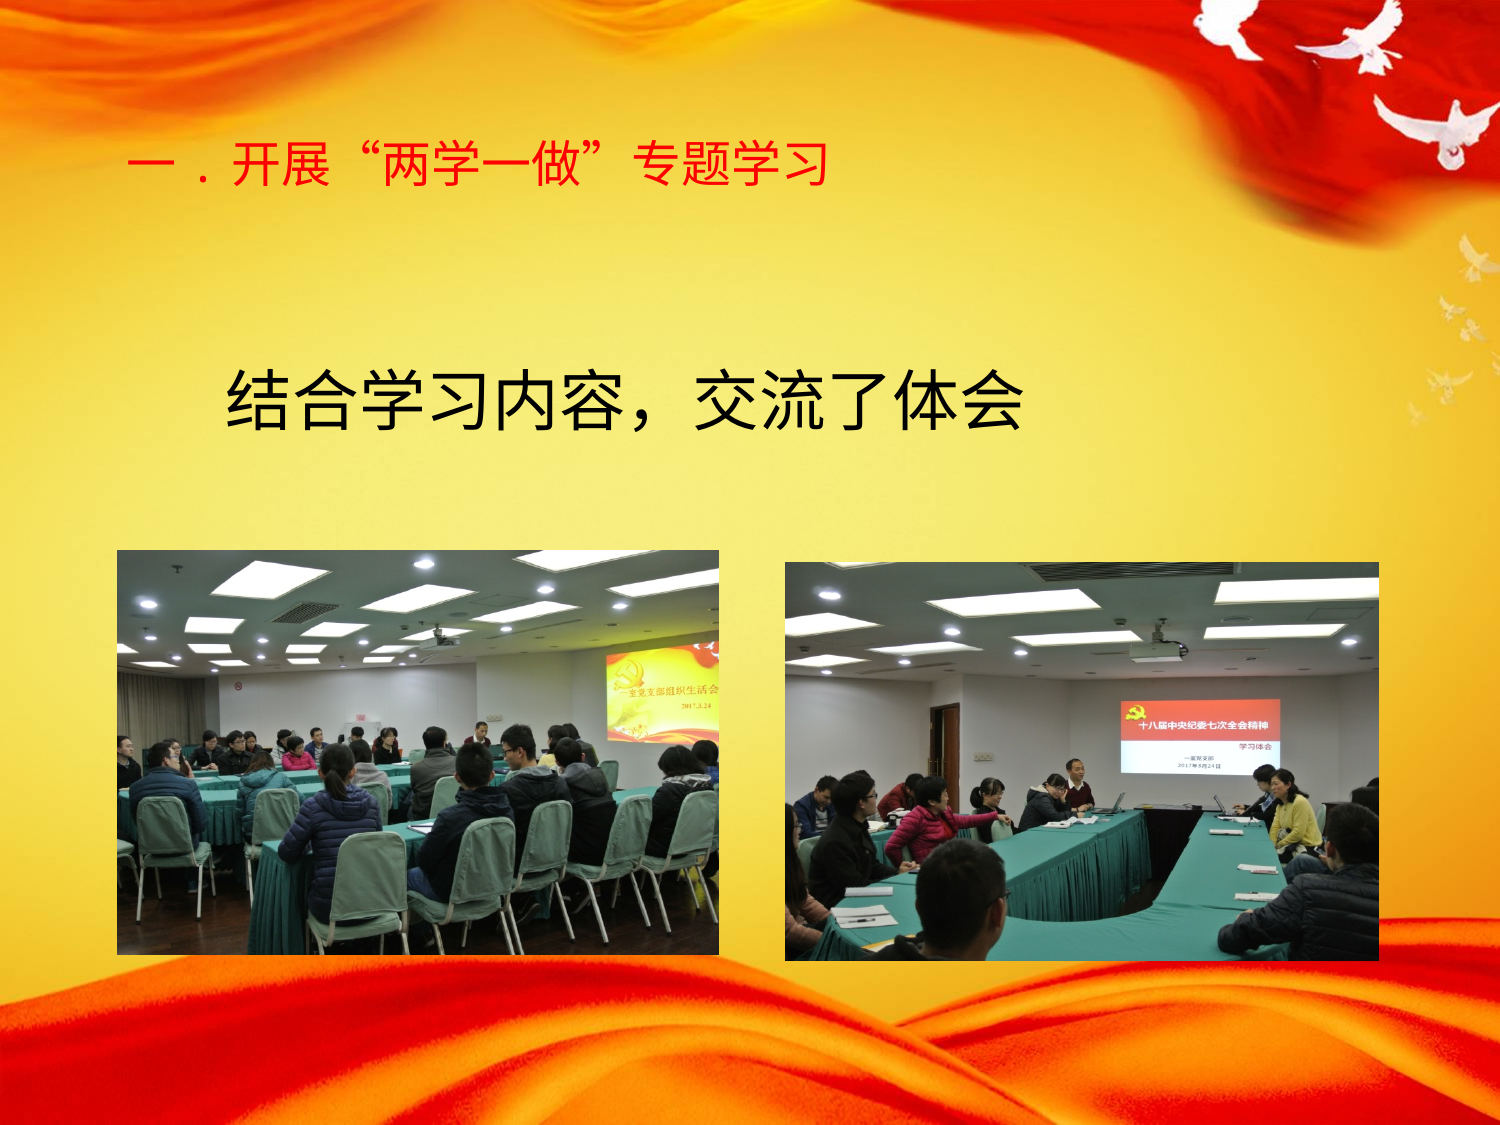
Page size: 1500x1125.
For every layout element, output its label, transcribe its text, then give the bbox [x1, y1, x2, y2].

picture [0, 0, 1500, 1125]
text_box 结合学习内容，交流了体会 [210, 351, 1130, 447]
text_box 一.开展“两学一做”专题学习 [112, 125, 1258, 201]
